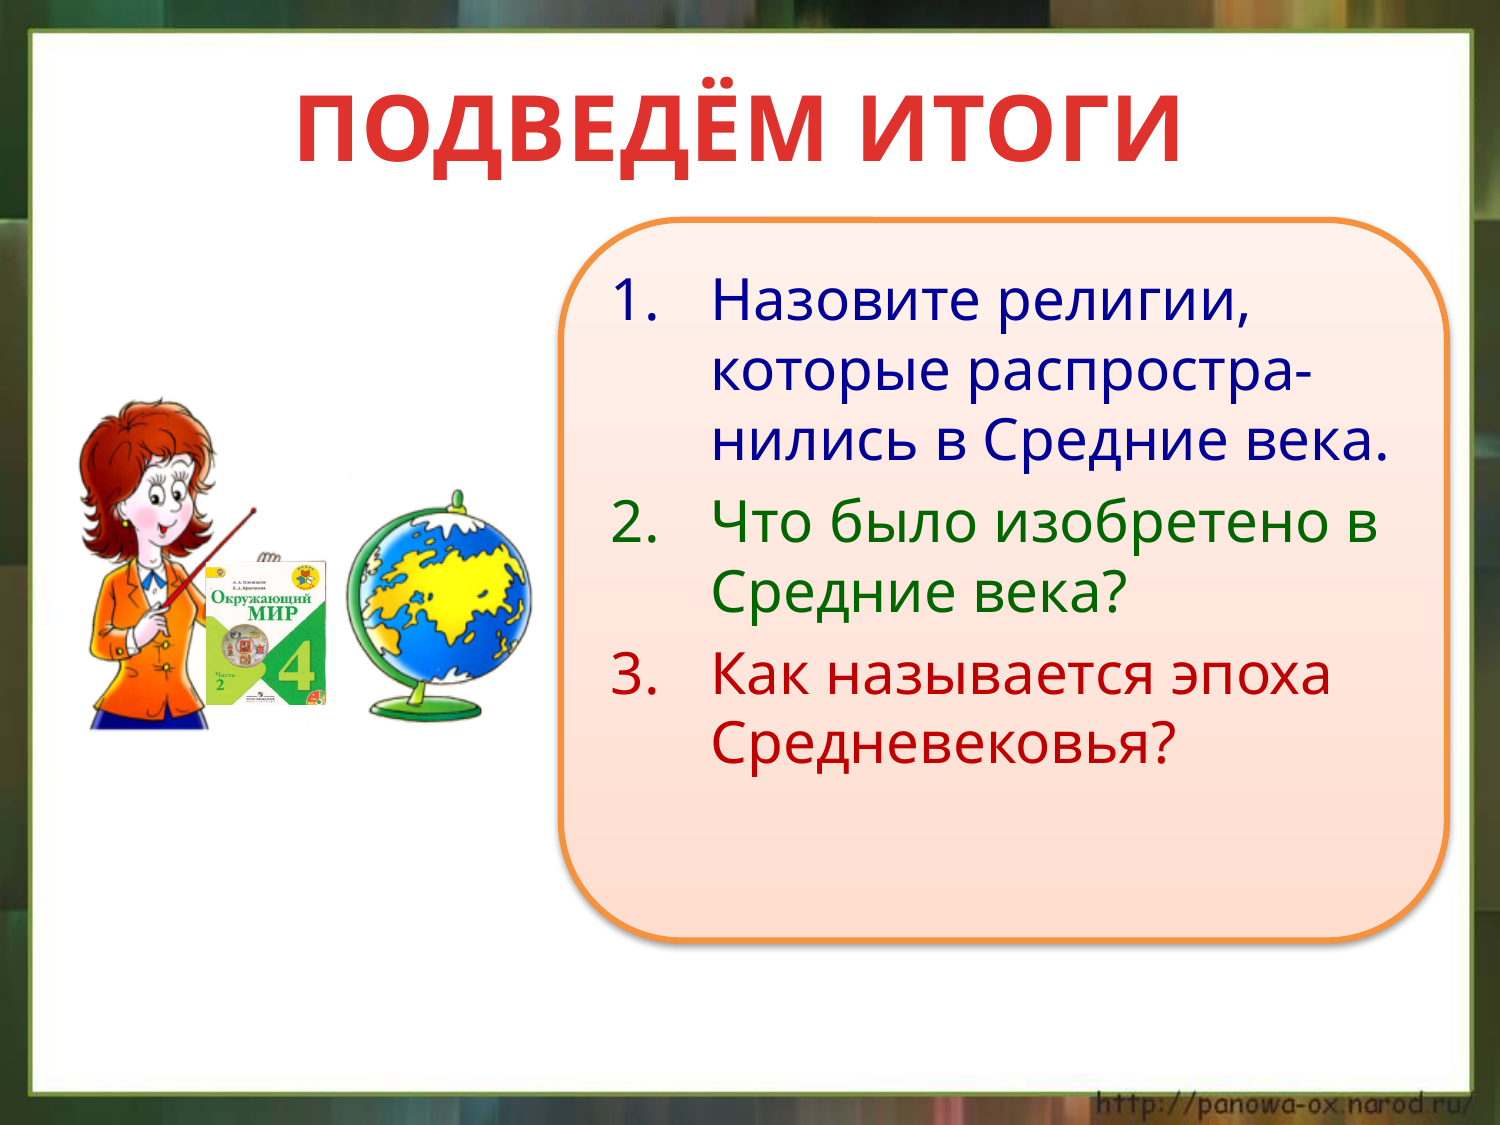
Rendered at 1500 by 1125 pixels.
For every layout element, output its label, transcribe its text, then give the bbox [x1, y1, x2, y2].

picture [0, 0, 1500, 1125]
text_box Назовите религии, которые распростра-нились в Средние века. Что было изобретено в Средние века? Как называется эпоха Средневековья? [560, 219, 1448, 942]
title ПОДВЕДЁМ ИТОГИ [64, 30, 1415, 219]
